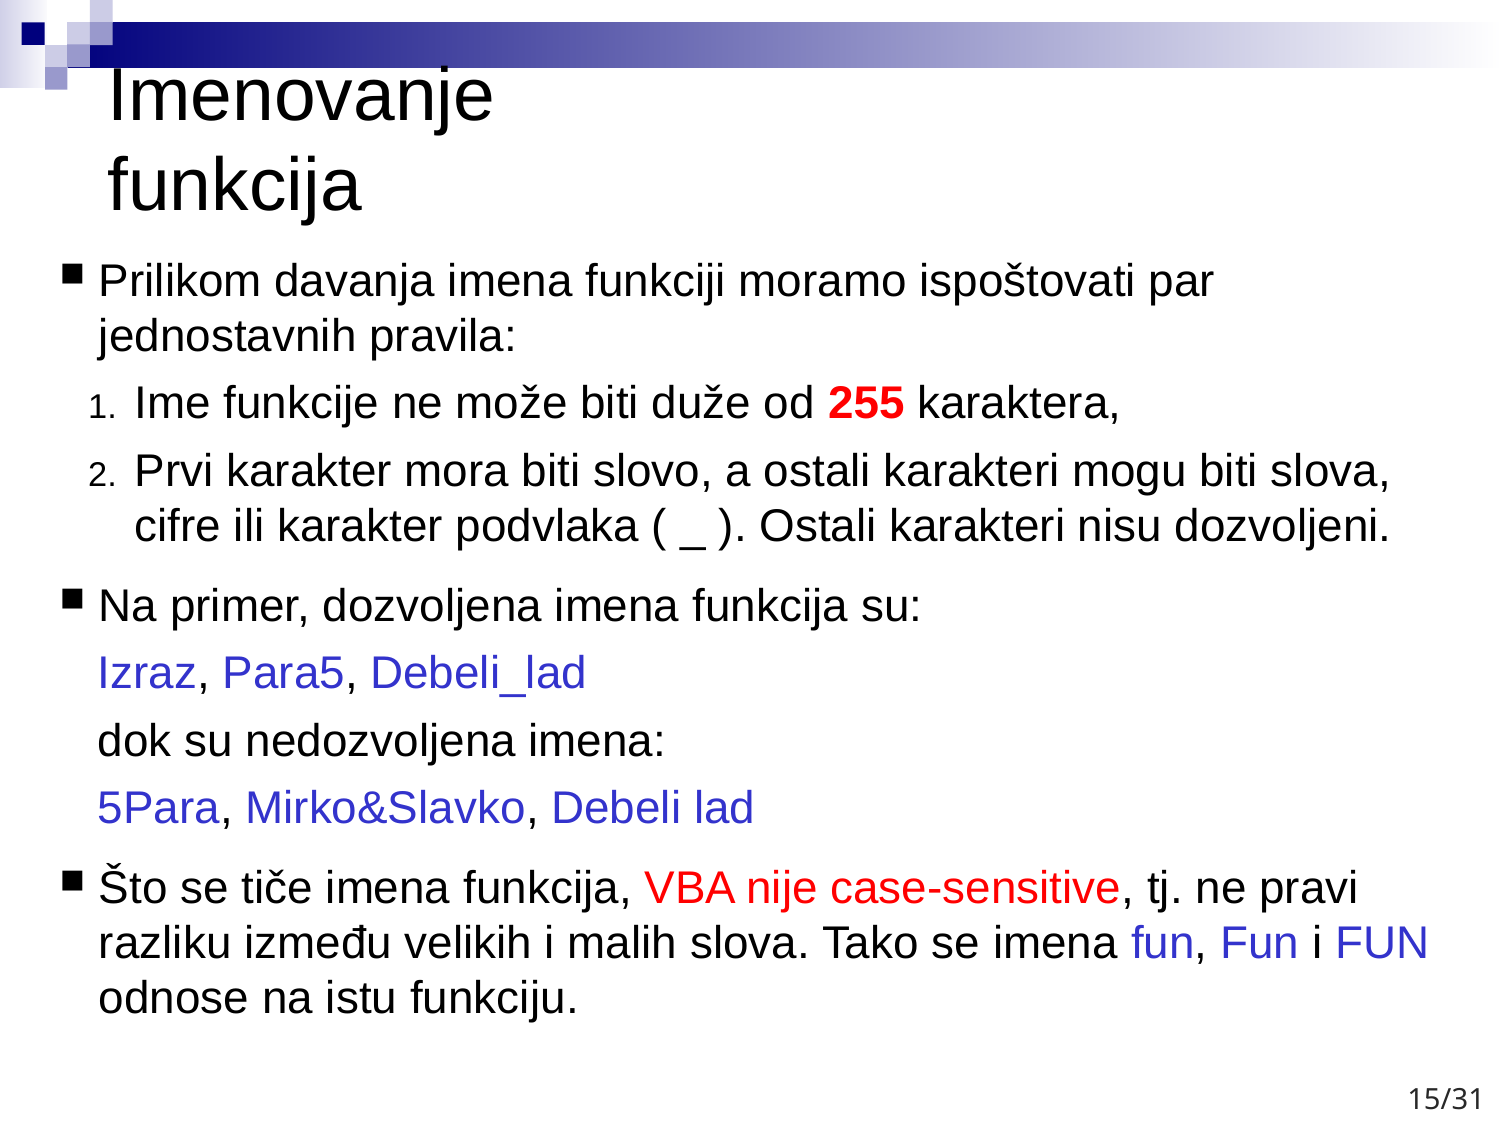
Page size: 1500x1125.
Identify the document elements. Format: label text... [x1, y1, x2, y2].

list Prilikom davanja imena funkciji moramo ispoštovati par jednostavnih pravila: Ime funkcije ne može biti duže od 255 karaktera, Prvi karakter mora biti slovo, a ostali karakteri mogu biti slova, cifre ili karakter podvlaka ( _ ). Ostali karakteri nisu dozvoljeni. Na primer, dozvoljena imena funkcija su: Izraz, Para5, Debeli_lad dok su nedozvoljena imena: 5Para, Mirko&Slavko, Debeli lad Što se tiče imena funkcija, VBA nije case-sensitive, tj. ne pravi razliku između velikih i malih slova. Tako se imena fun, Fun i FUN odnose na istu funkciju. [50, 243, 1454, 1032]
text_box 15/31 [1374, 1072, 1500, 1123]
title Imenovanje funkcija [92, 75, 786, 197]
